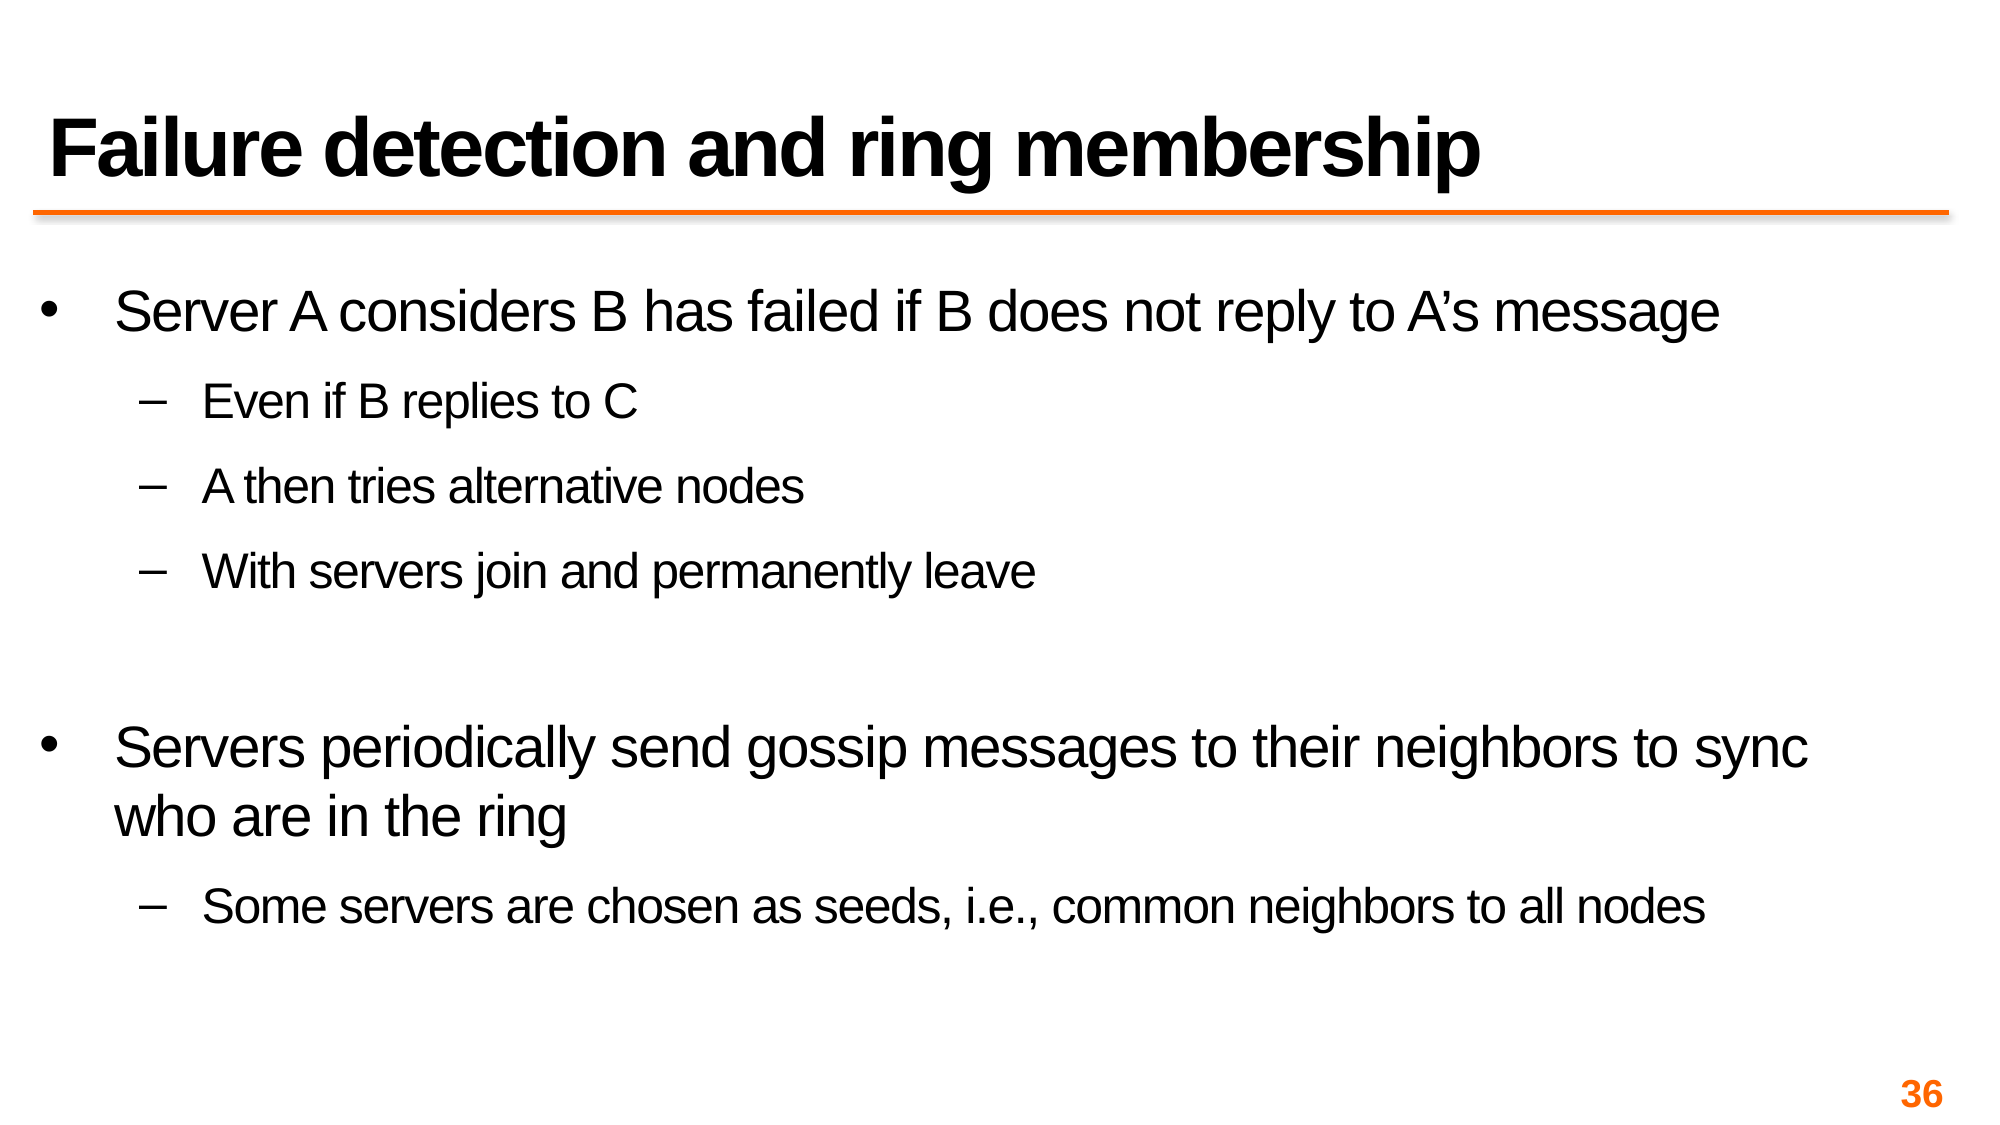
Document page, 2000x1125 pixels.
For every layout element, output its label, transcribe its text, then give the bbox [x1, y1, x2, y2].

title Failure detection and ring membership [33, 24, 1950, 201]
list Server A considers B has failed if B does not reply to A’s message Even if B replies to C A then tries alternative nodes With servers join and permanently leave Servers periodically send gossip messages to their neighbors to sync who are in the ring Some servers are chosen as seeds, i.e., common neighbors to all nodes [33, 267, 1931, 1076]
slide_number 36 [1482, 1074, 1950, 1110]
